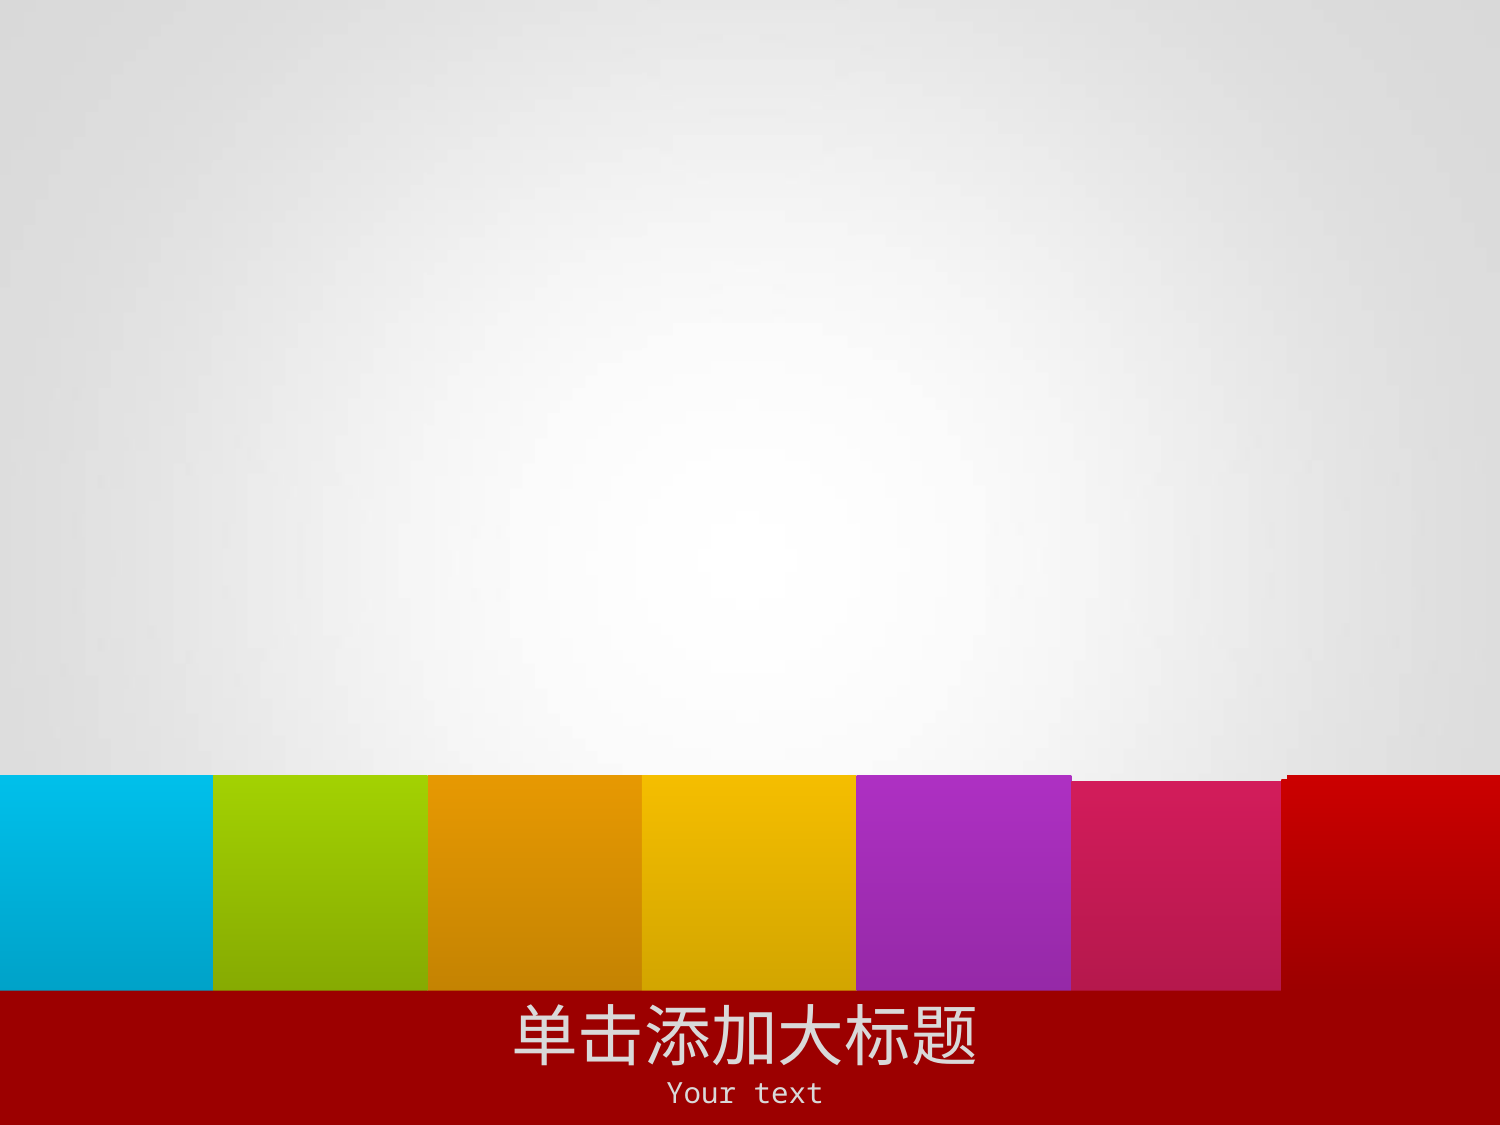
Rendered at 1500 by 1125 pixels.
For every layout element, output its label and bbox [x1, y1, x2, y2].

picture [0, 0, 1500, 775]
text_box [0, 775, 1500, 1125]
